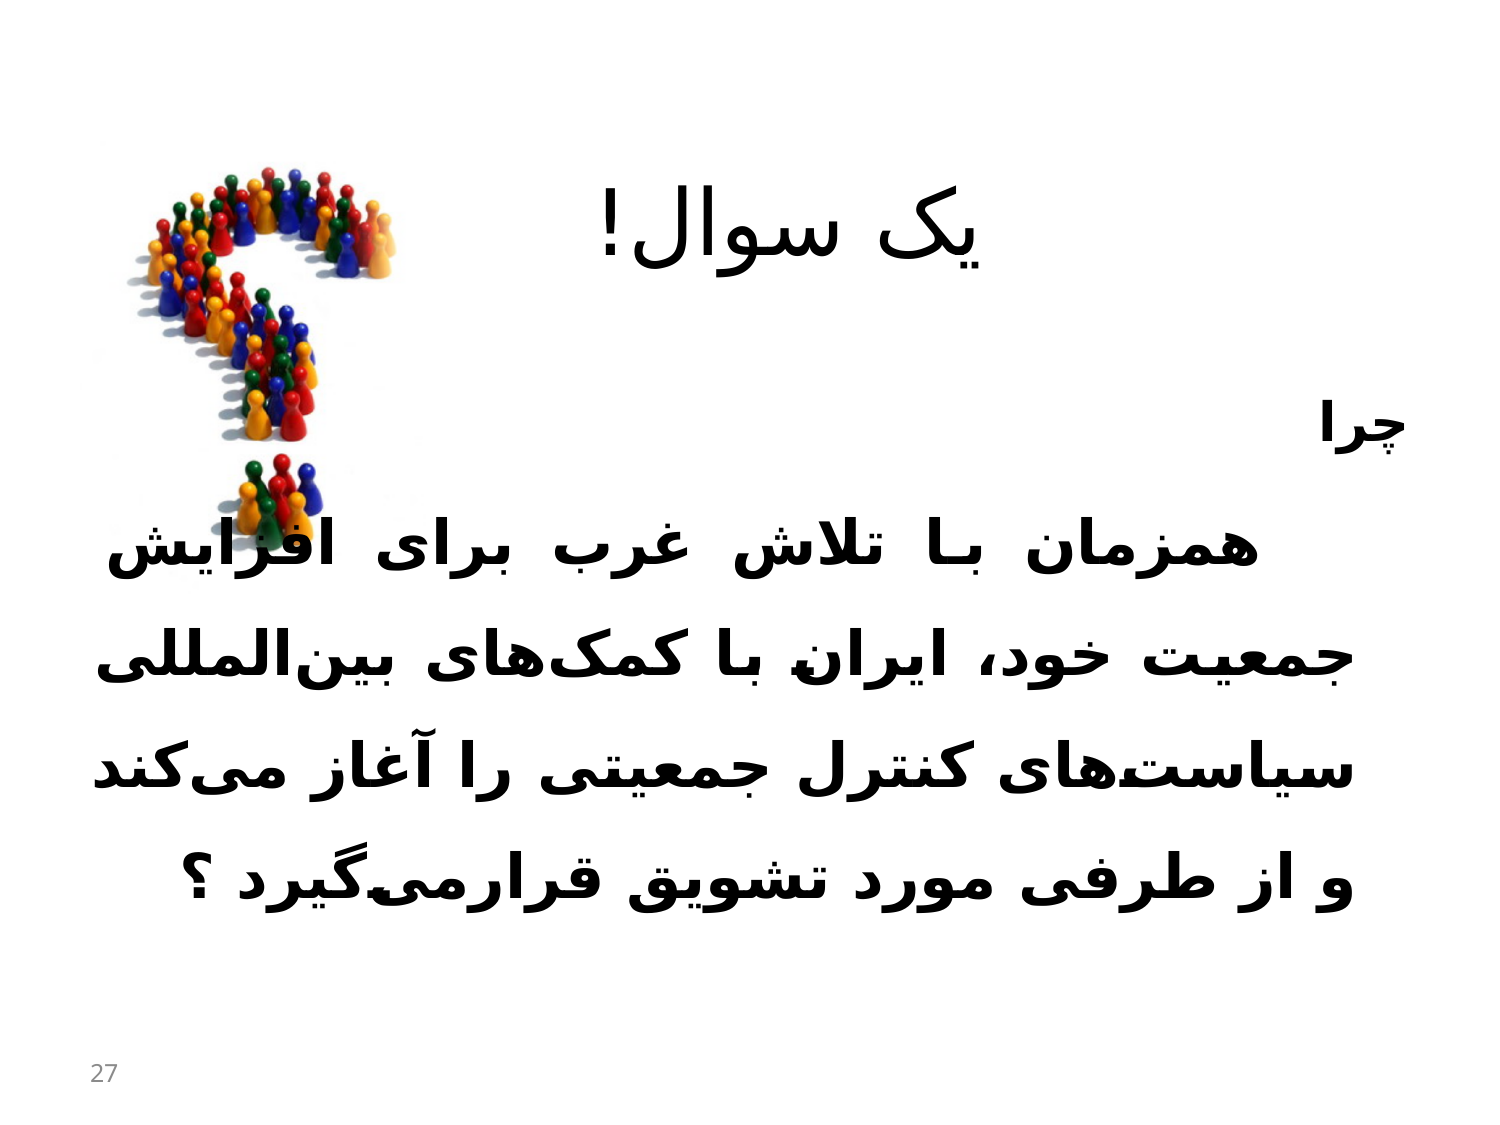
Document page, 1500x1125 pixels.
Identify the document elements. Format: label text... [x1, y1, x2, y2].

picture [76, 101, 444, 622]
slide_number 27 [75, 1042, 425, 1103]
list چرا همزمان با تلاش غرب برای افزایش جمعیت خود، ایران با کمک‌های بین‌المللی سیاست‌های کنترل جمعیتی را آغاز می‌کند و از طرفی مورد تشویق قرار‌می‌گیرد ؟ [75, 262, 1425, 1005]
title یک سوال! [448, 125, 1463, 313]
